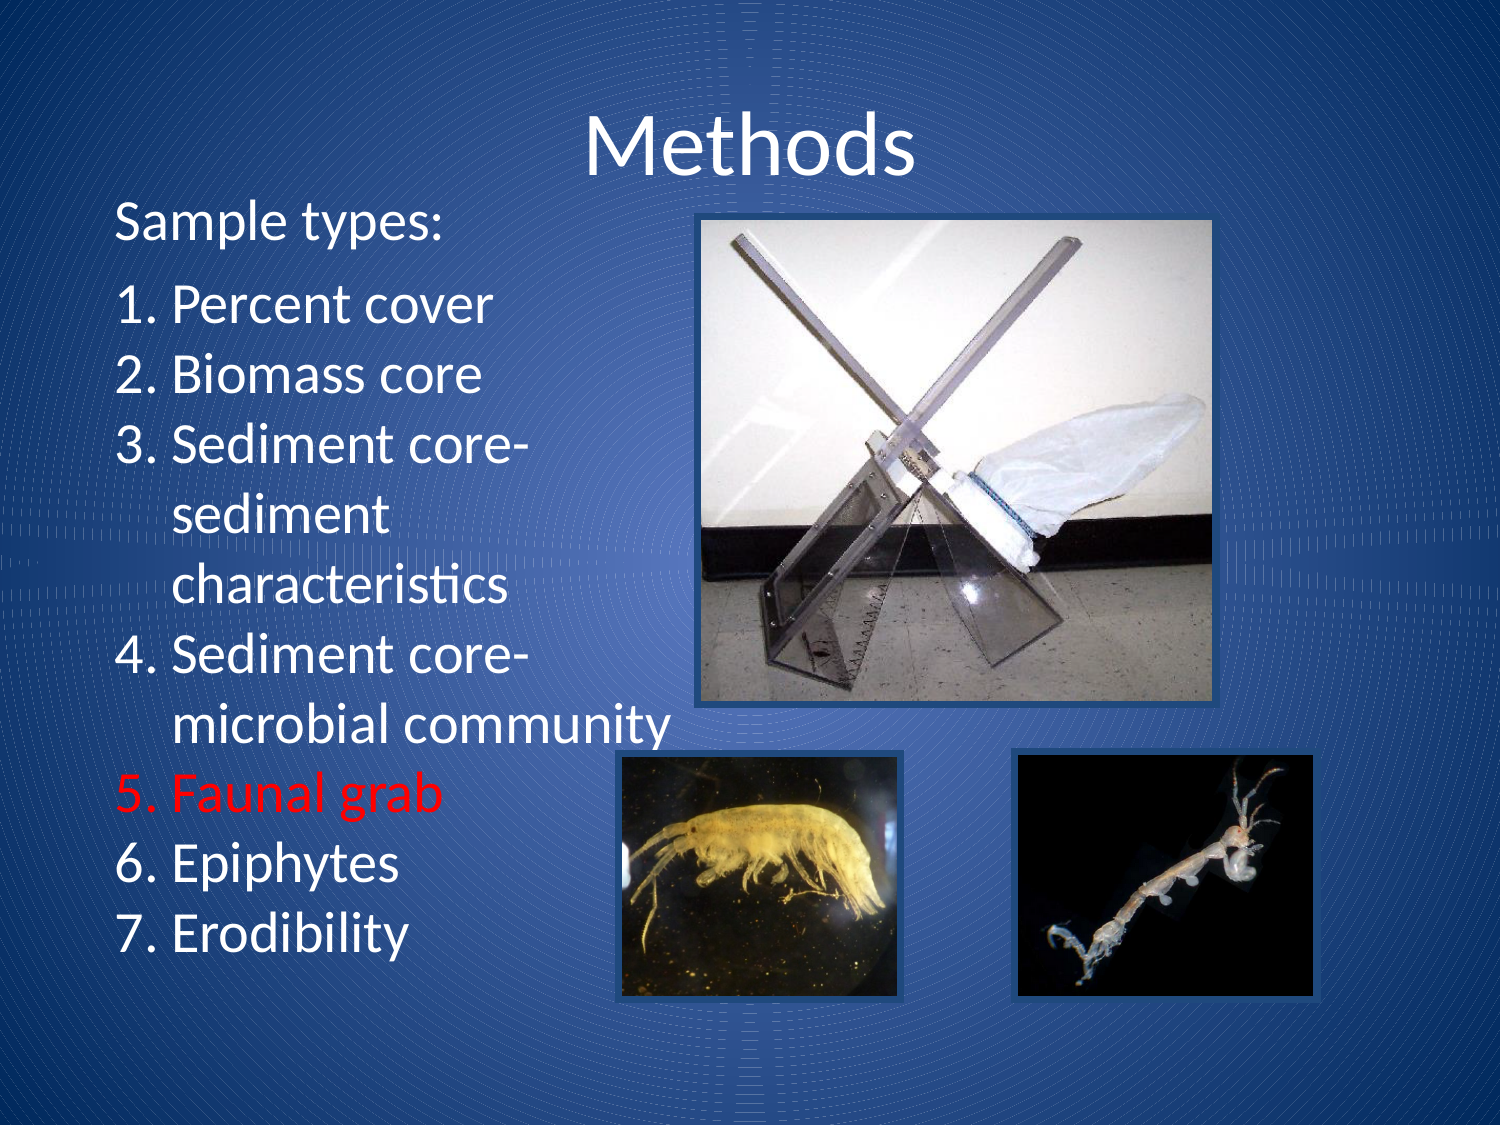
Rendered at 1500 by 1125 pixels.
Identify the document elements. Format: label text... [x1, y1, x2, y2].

text_box Percent cover Biomass core Sediment core- sediment characteristics Sediment core- microbial community Faunal grab Epiphytes Erodibility [99, 187, 688, 1042]
picture [701, 219, 1213, 701]
picture [621, 757, 898, 997]
title Methods [75, 45, 1425, 233]
picture [1017, 755, 1314, 997]
text_box Sample types: [99, 174, 500, 260]
